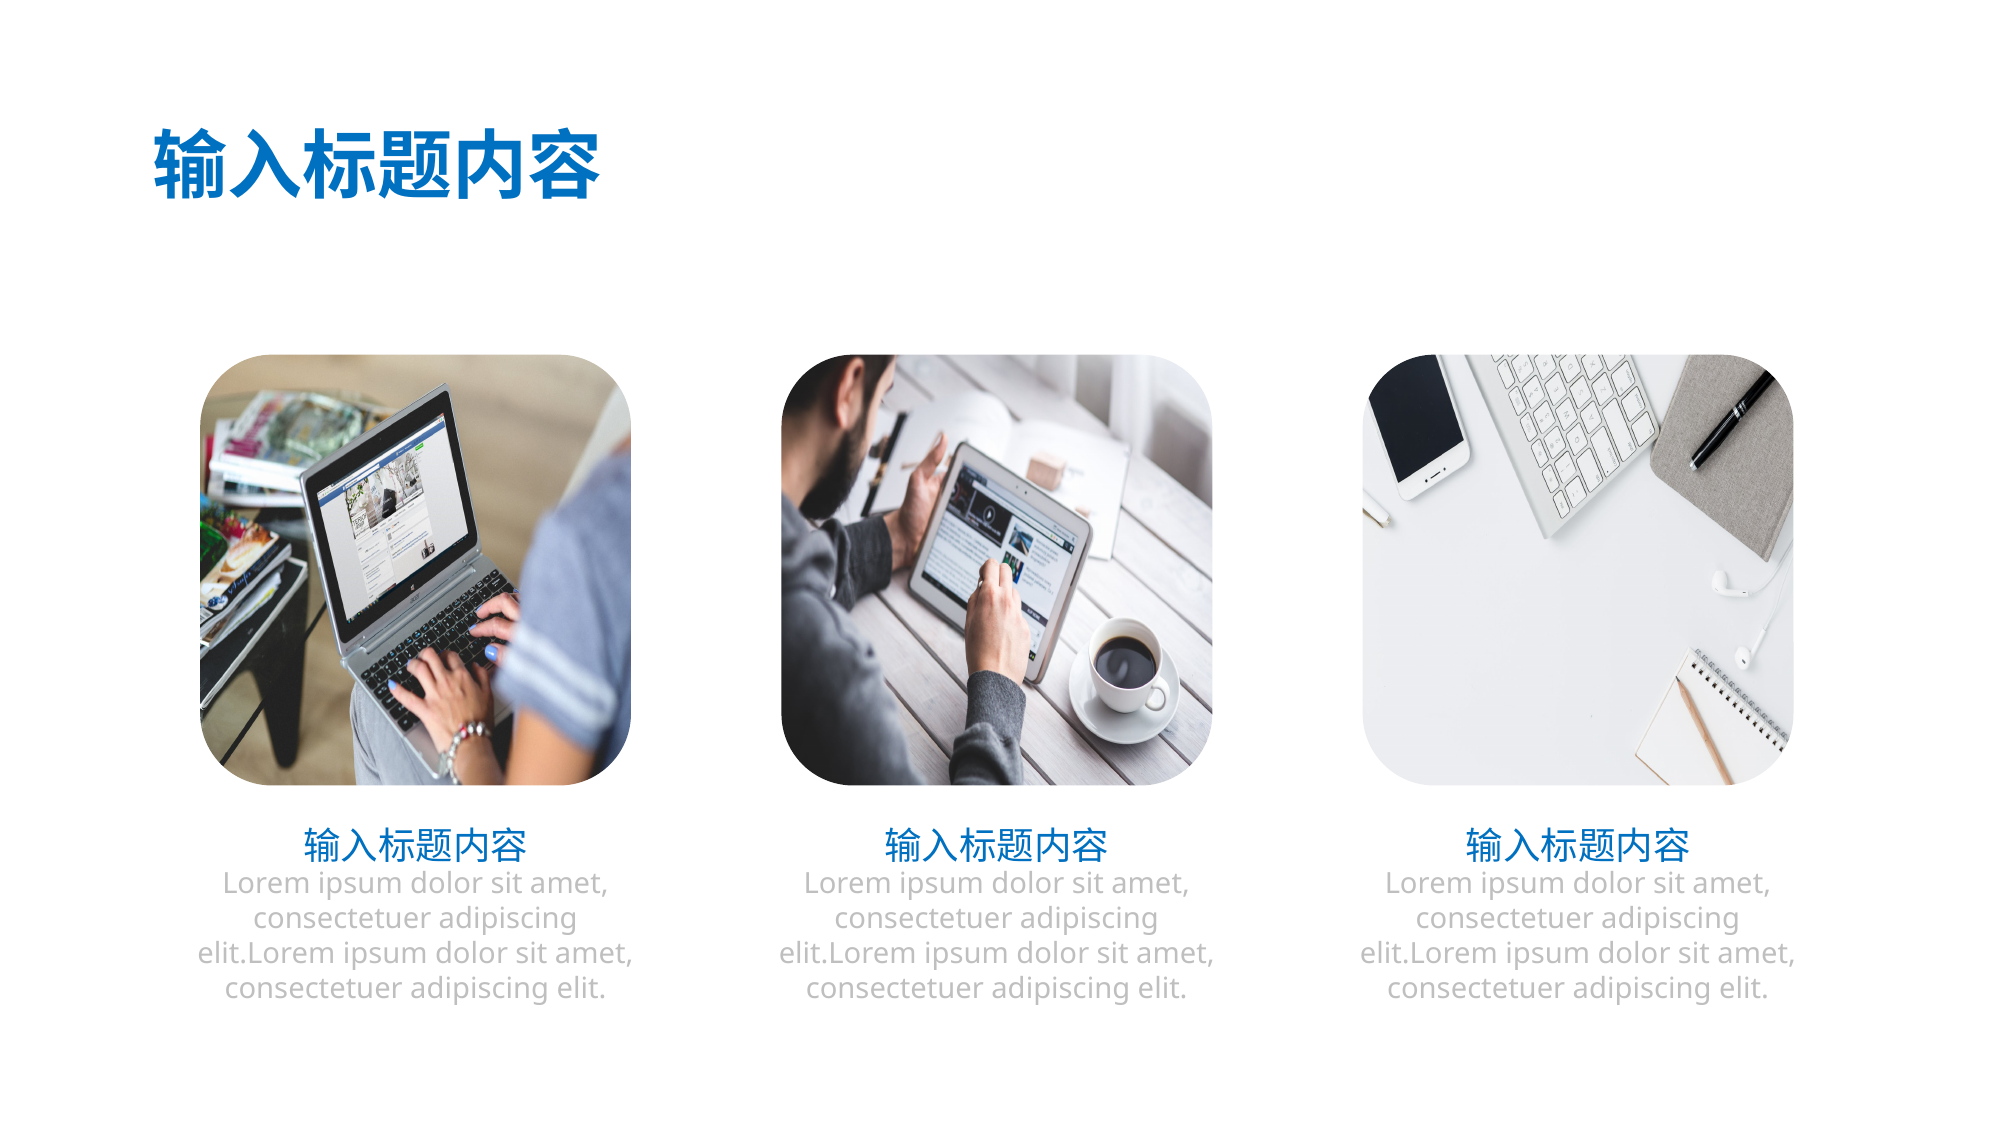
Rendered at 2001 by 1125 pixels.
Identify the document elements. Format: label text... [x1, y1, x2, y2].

text_box 输入标题内容 [1423, 814, 1733, 875]
text_box [1361, 353, 1795, 787]
text_box [780, 353, 1214, 787]
text_box 输入标题内容 [842, 814, 1152, 875]
title 输入标题内容 [137, 59, 1863, 278]
text_box [199, 353, 633, 787]
text_box 输入标题内容 [261, 814, 571, 875]
text_box Lorem ipsum dolor sit amet, consectetuer adipiscing elit.Lorem ipsum dolor sit amet, consectetuer adipiscing elit. [748, 895, 1246, 1009]
text_box Lorem ipsum dolor sit amet, consectetuer adipiscing elit.Lorem ipsum dolor sit amet, consectetuer adipiscing elit. [166, 895, 665, 1009]
text_box Lorem ipsum dolor sit amet, consectetuer adipiscing elit.Lorem ipsum dolor sit amet, consectetuer adipiscing elit. [1329, 895, 1827, 1009]
